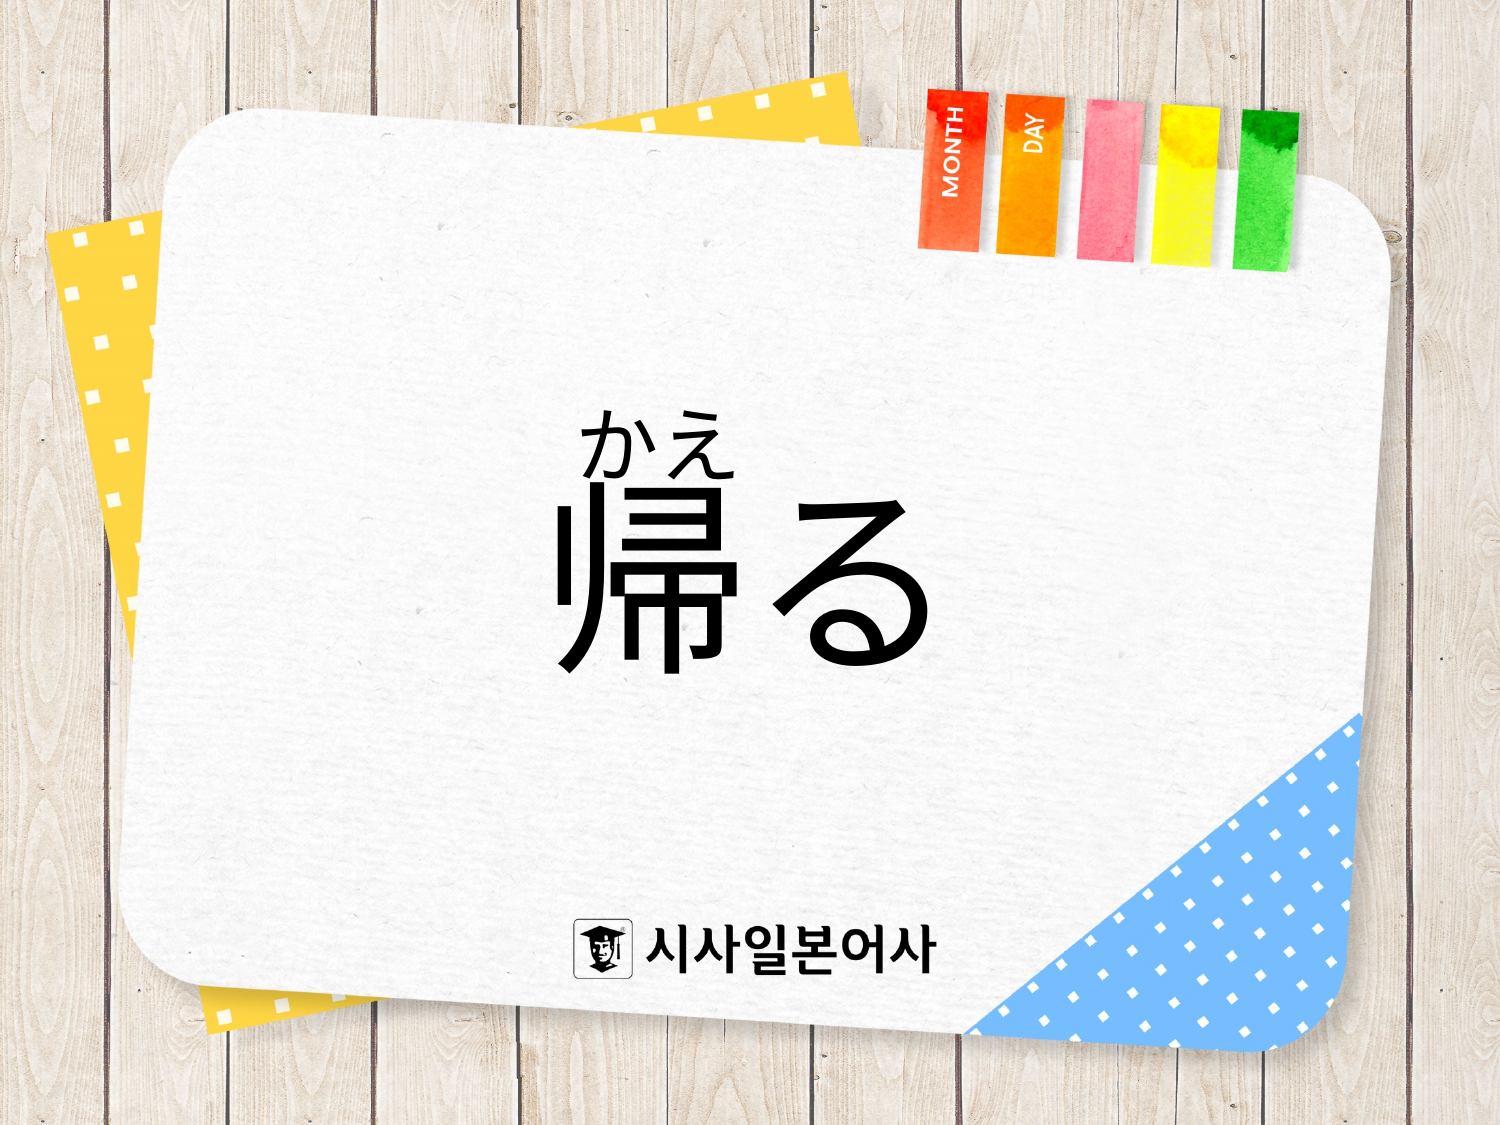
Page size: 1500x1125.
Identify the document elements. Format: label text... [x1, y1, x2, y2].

picture [0, 0, 1500, 1125]
title 帰る [75, 338, 1425, 811]
text_box かえ [560, 385, 757, 501]
